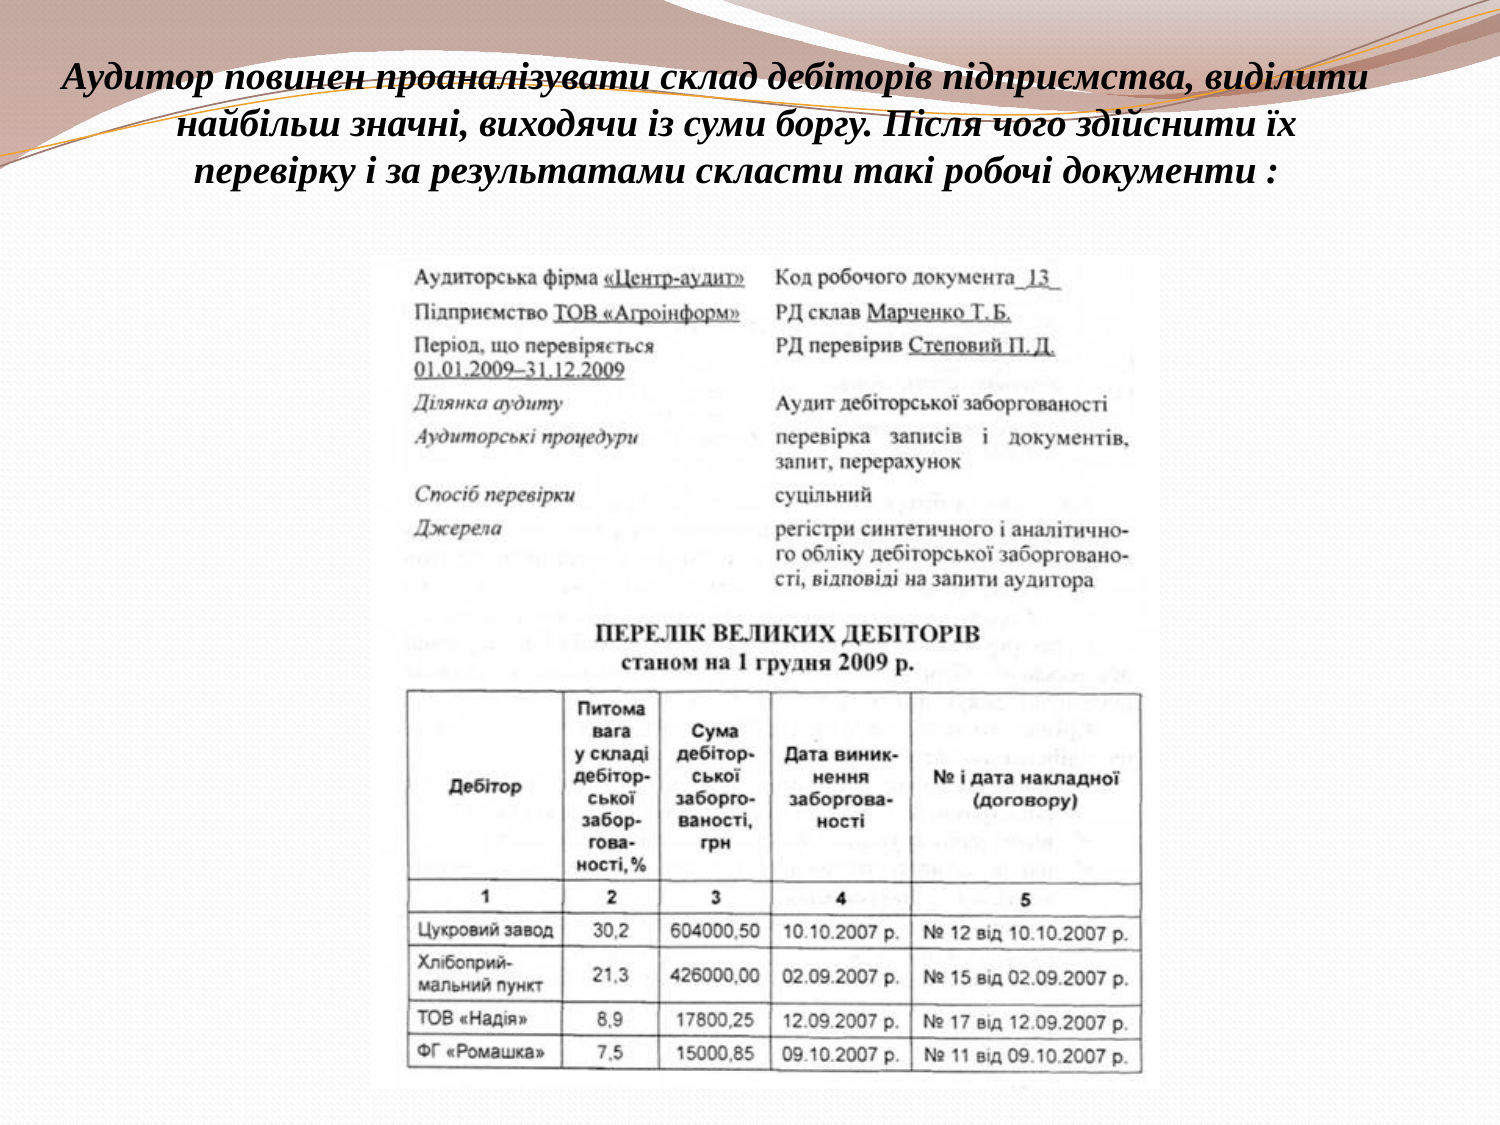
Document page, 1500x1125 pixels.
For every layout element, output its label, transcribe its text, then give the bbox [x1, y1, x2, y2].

list Аудитор повинен проаналізувати склад дебіторів підприємства, виділити найбільш значні, виходячи із суми боргу. Після чого здійснити їх перевірку і за результатами скласти такі робочі документи : [41, 42, 1392, 244]
picture [371, 255, 1161, 1089]
